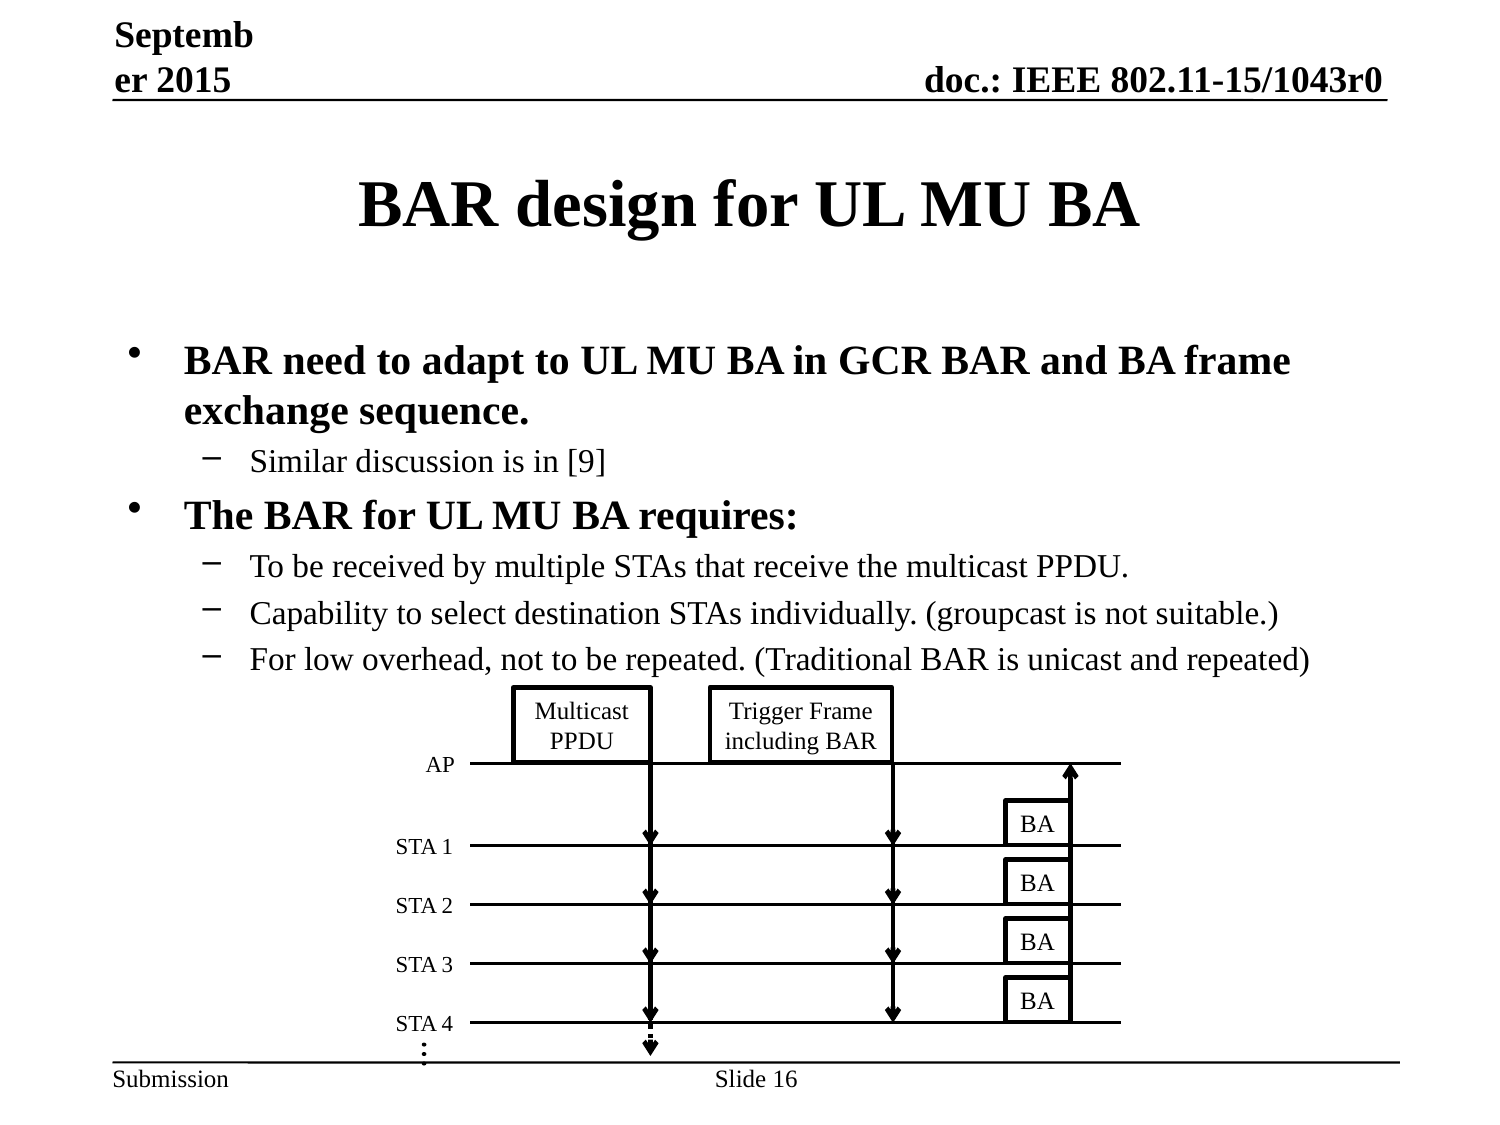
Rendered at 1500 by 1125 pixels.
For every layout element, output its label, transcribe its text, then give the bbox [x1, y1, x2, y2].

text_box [378, 687, 1122, 1066]
list BAR need to adapt to UL MU BA in GCR BAR and BA frame exchange sequence. Similar discussion is in [9] The BAR for UL MU BA requires: To be received by multiple STAs that receive the multicast PPDU. Capability to select destination STAs individually. (groupcast is not suitable.) For low overhead, not to be repeated. (Traditional BAR is unicast and repeated) [112, 324, 1388, 1001]
slide_number Slide 16 [712, 1074, 800, 1093]
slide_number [114, 54, 270, 101]
title BAR design for UL MU BA [112, 112, 1388, 288]
